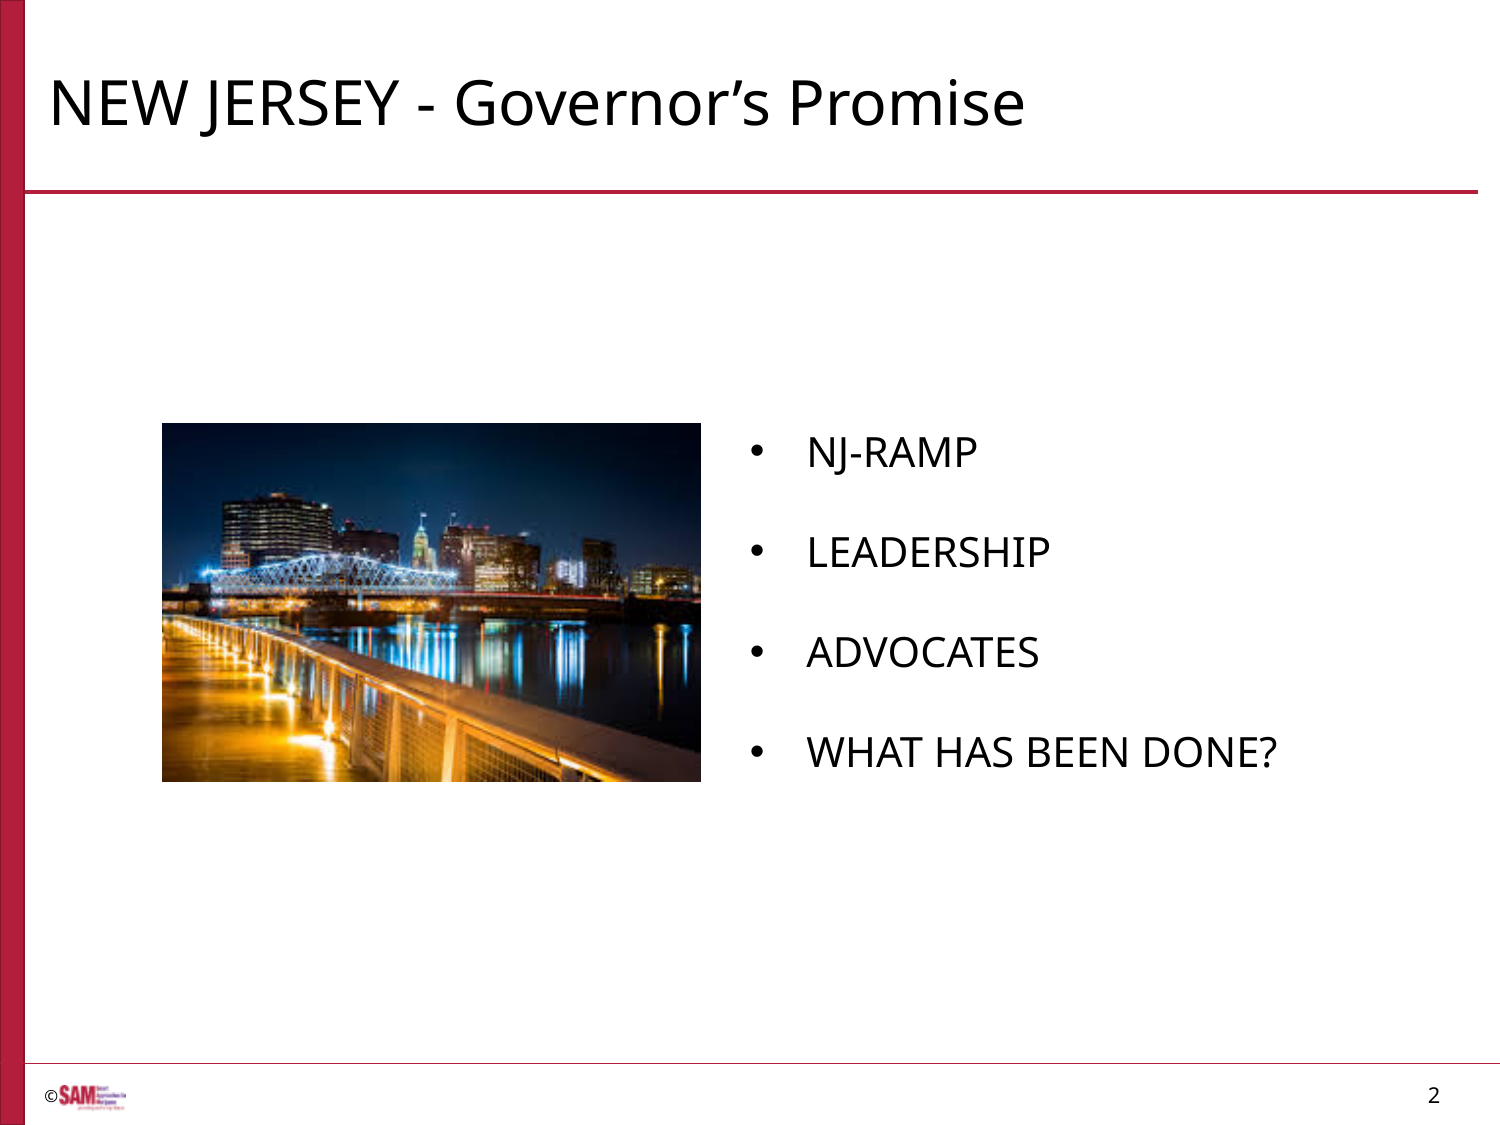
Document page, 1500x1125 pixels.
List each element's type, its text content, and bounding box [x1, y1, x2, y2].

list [162, 423, 701, 782]
title NEW JERSEY - Governor’s Promise [48, 23, 1479, 169]
text_box NJ-RAMP LEADERSHIP ADVOCATES WHAT HAS BEEN DONE? [735, 418, 1488, 784]
picture [59, 1085, 126, 1112]
